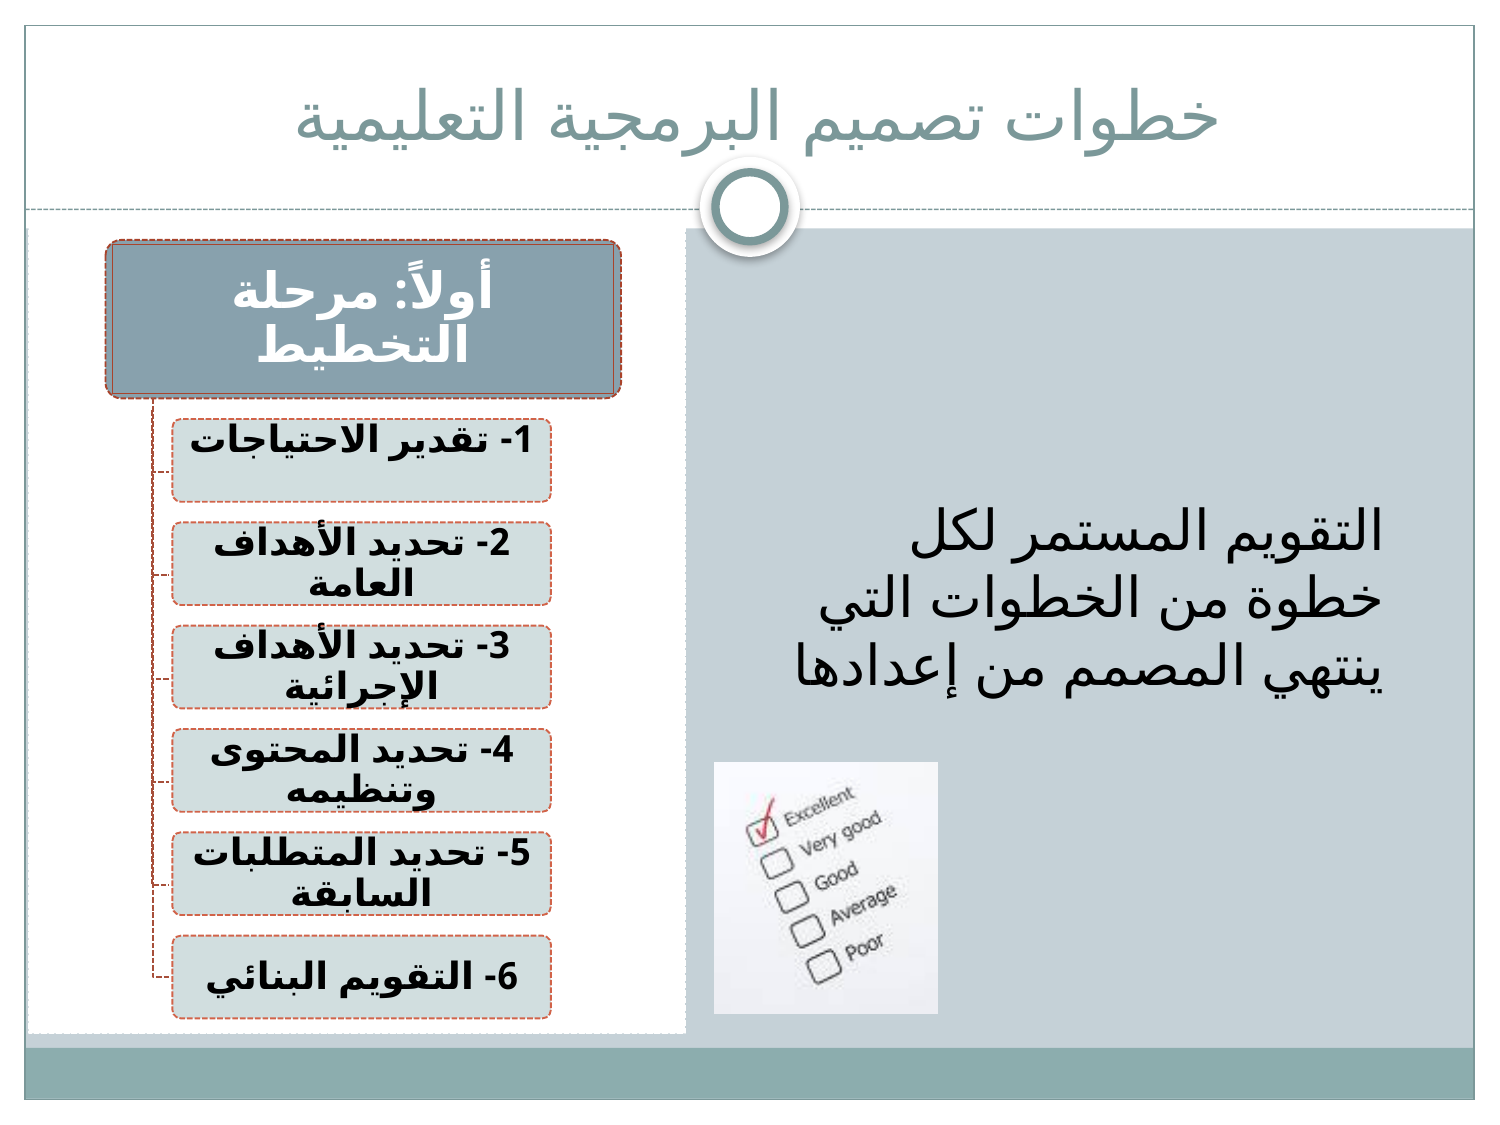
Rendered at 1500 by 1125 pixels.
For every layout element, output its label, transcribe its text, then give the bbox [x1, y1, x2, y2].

text_box [151, 410, 168, 886]
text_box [172, 418, 552, 502]
title خطوات تصميم البرمجية التعليمية [49, 37, 1450, 162]
text_box [154, 427, 165, 576]
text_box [172, 935, 552, 1019]
picture [714, 762, 938, 1015]
text_box [153, 412, 165, 473]
text_box [28, 222, 686, 1034]
text_box [152, 886, 169, 978]
text_box [156, 493, 167, 746]
list التقويم المستمر لكل خطوة من الخطوات التي ينتهي المصمم من إعدادها [761, 250, 1445, 1001]
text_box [172, 832, 552, 916]
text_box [172, 522, 552, 606]
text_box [172, 728, 552, 812]
text_box [155, 453, 166, 673]
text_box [105, 239, 622, 399]
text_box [172, 625, 552, 709]
